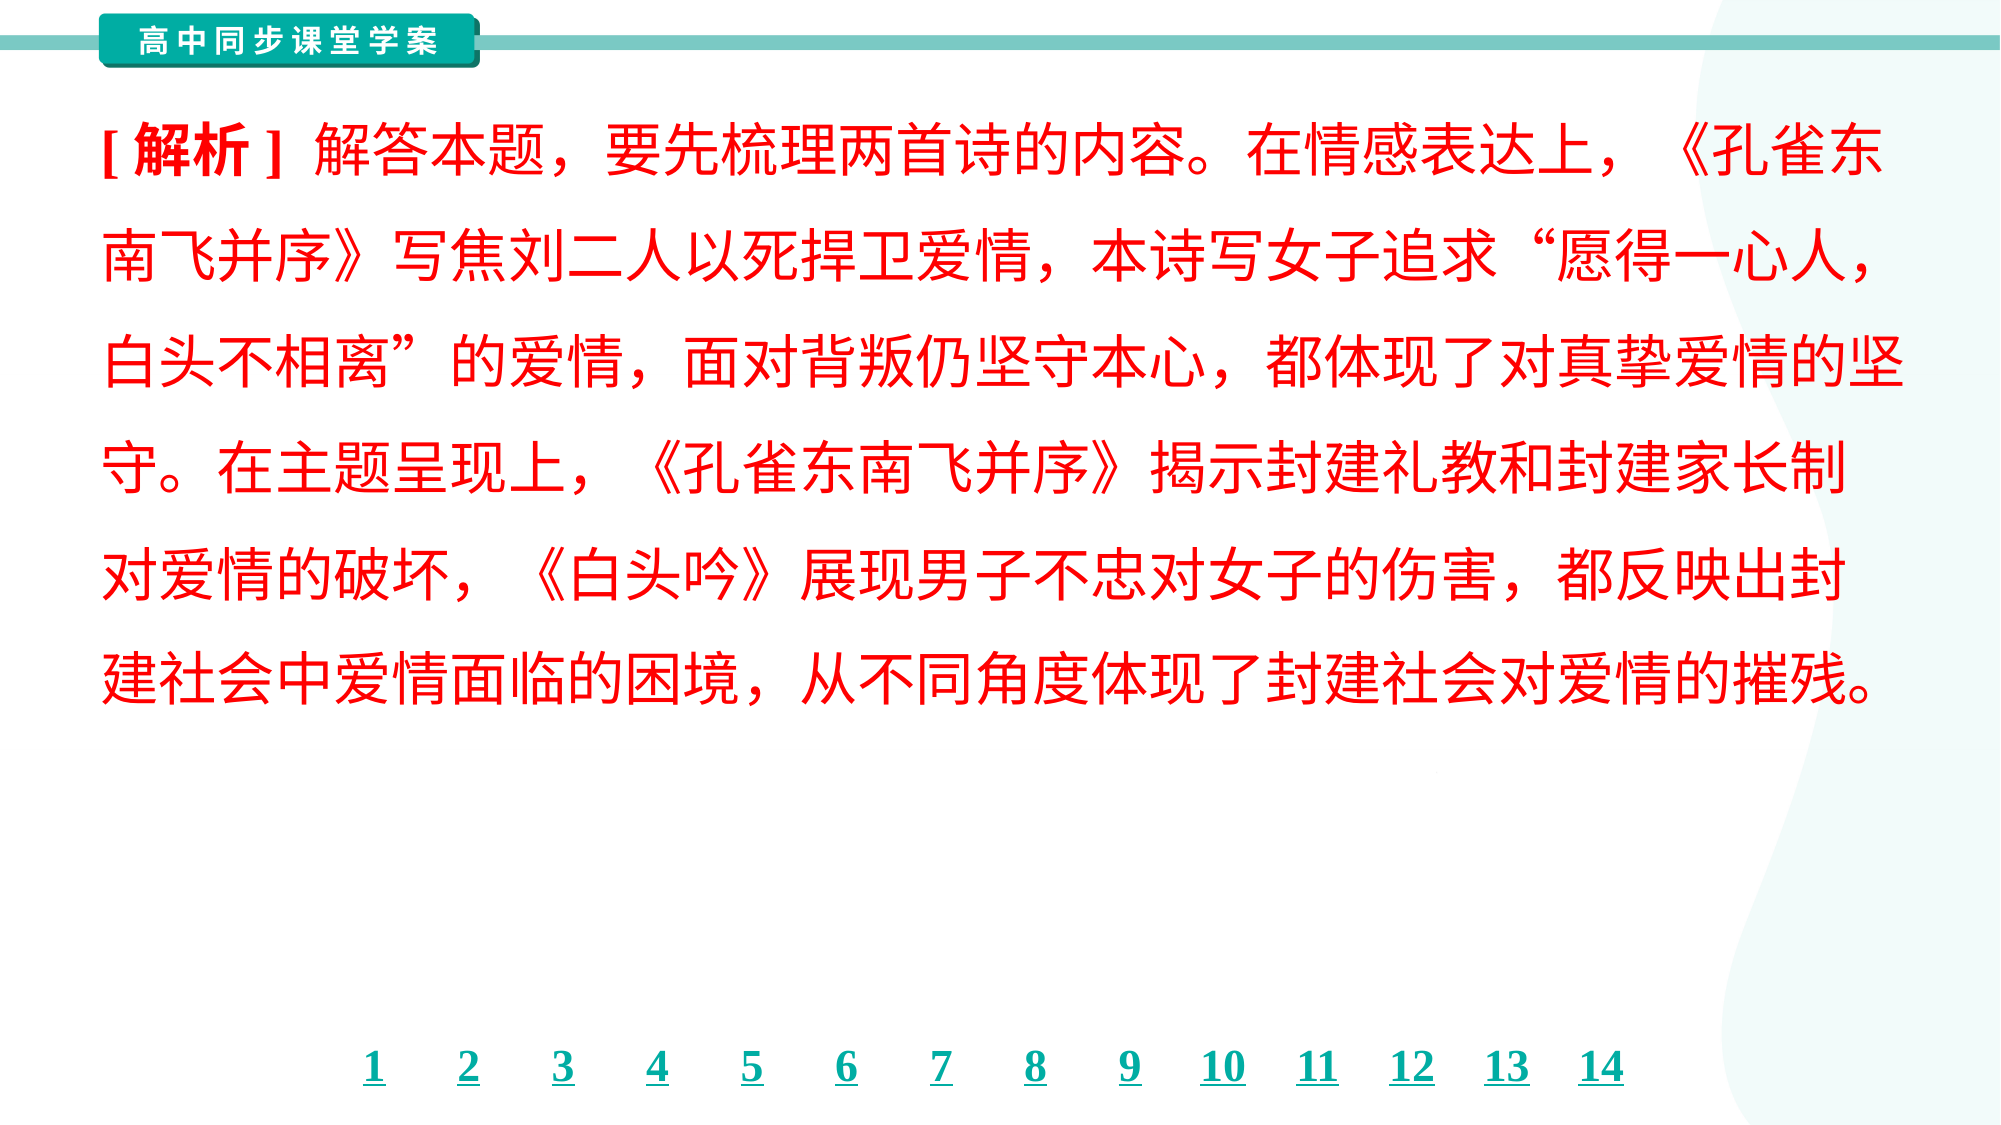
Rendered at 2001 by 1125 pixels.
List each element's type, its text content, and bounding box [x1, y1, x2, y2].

picture [0, 0, 2000, 1125]
text_box [解析] 解答本题，要先梳理两首诗的内容。在情感表达上，《孔雀东 南飞并序》写焦刘二人以死捍卫爱情，本诗写女子追求“愿得一心人， 白头不相离”的爱情，面对背叛仍坚守本心，都体现了对真挚爱情的坚 守。在主题呈现上，《孔雀东南飞并序》揭示封建礼教和封建家长制 对爱情的破坏，《白头吟》展现男子不忠对女子的伤害，都反映出封 建社会中爱情面临的困境，从不同角度体现了封建社会对爱情的摧残。 [100, 76, 1899, 702]
